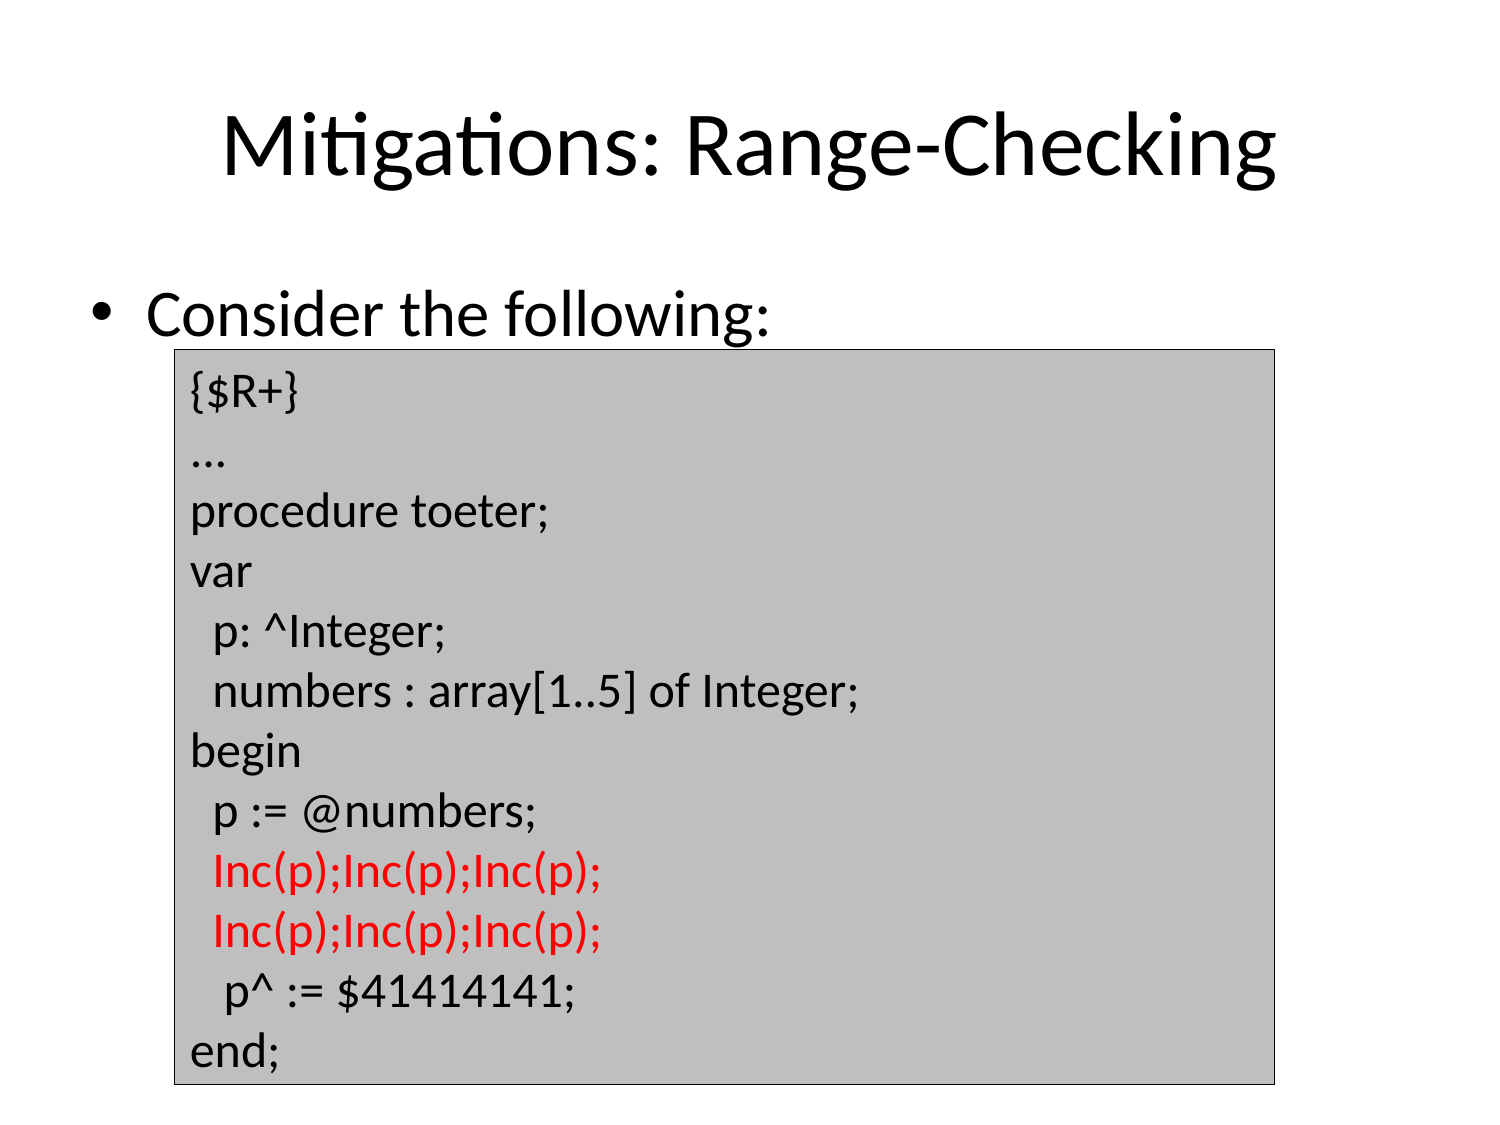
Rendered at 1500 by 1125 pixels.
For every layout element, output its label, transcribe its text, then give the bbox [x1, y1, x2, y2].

list Consider the following: [75, 262, 1425, 1005]
title Mitigations: Range-Checking [75, 45, 1425, 233]
text_box {$R+} ... procedure toeter; var p: ^Integer; numbers : array[1..5] of Integer; begin p := @numbers; Inc(p);Inc(p);Inc(p); Inc(p);Inc(p);Inc(p); p^ := $41414141; end; [174, 349, 1275, 1085]
